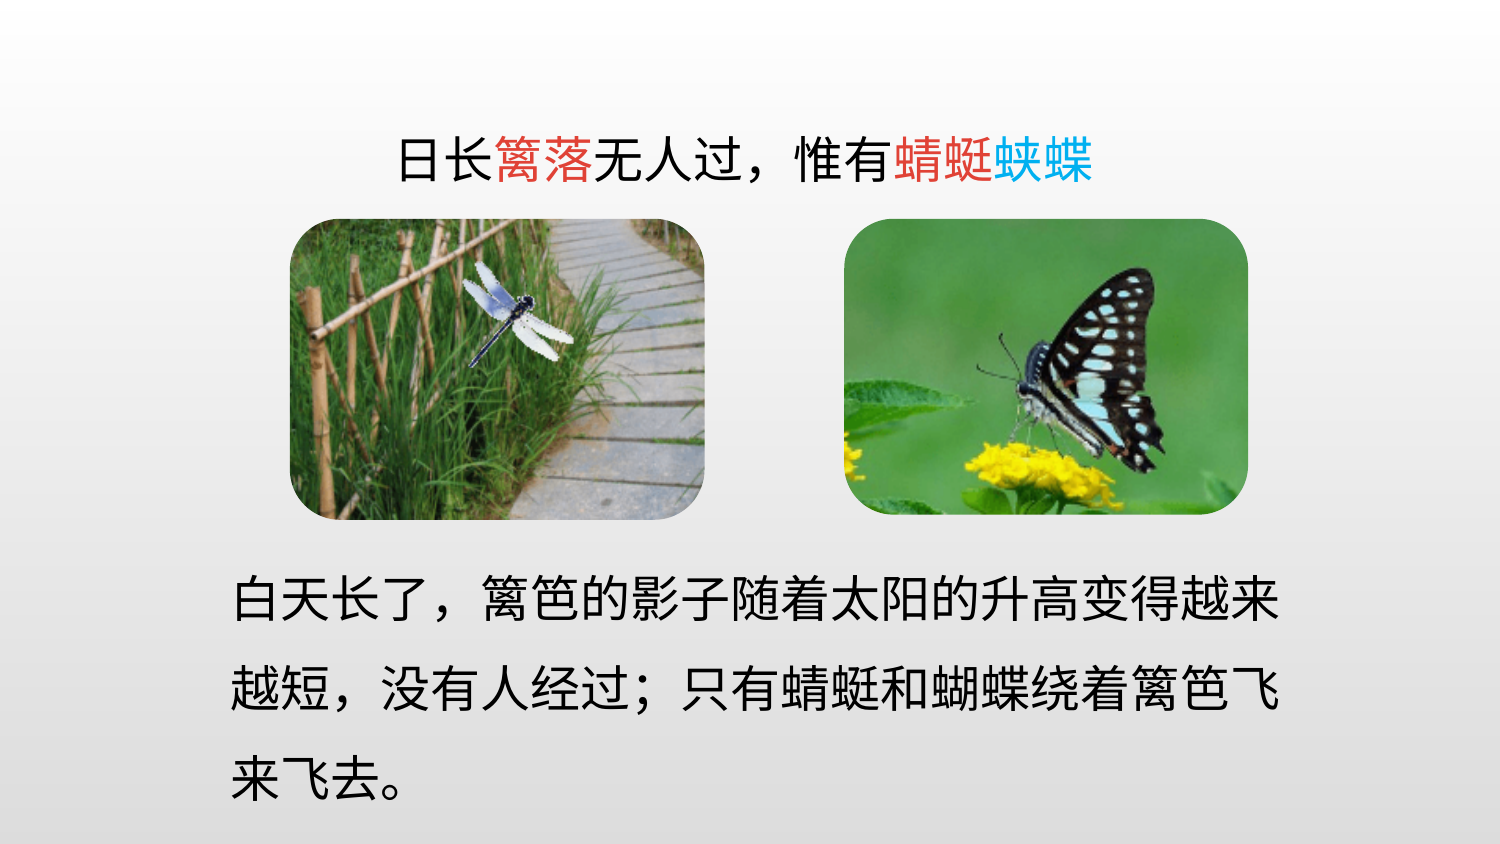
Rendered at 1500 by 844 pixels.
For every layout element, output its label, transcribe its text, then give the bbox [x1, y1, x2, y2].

text_box 白天长了，篱笆的影子随着太阳的升高变得越来越短，没有人经过；只有蜻蜓和蝴蝶绕着篱笆飞来飞去。 [219, 531, 1315, 813]
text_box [289, 218, 1248, 520]
text_box 日长篱落无人过，惟有蜻蜓蛱蝶飞。 [358, 62, 1187, 218]
